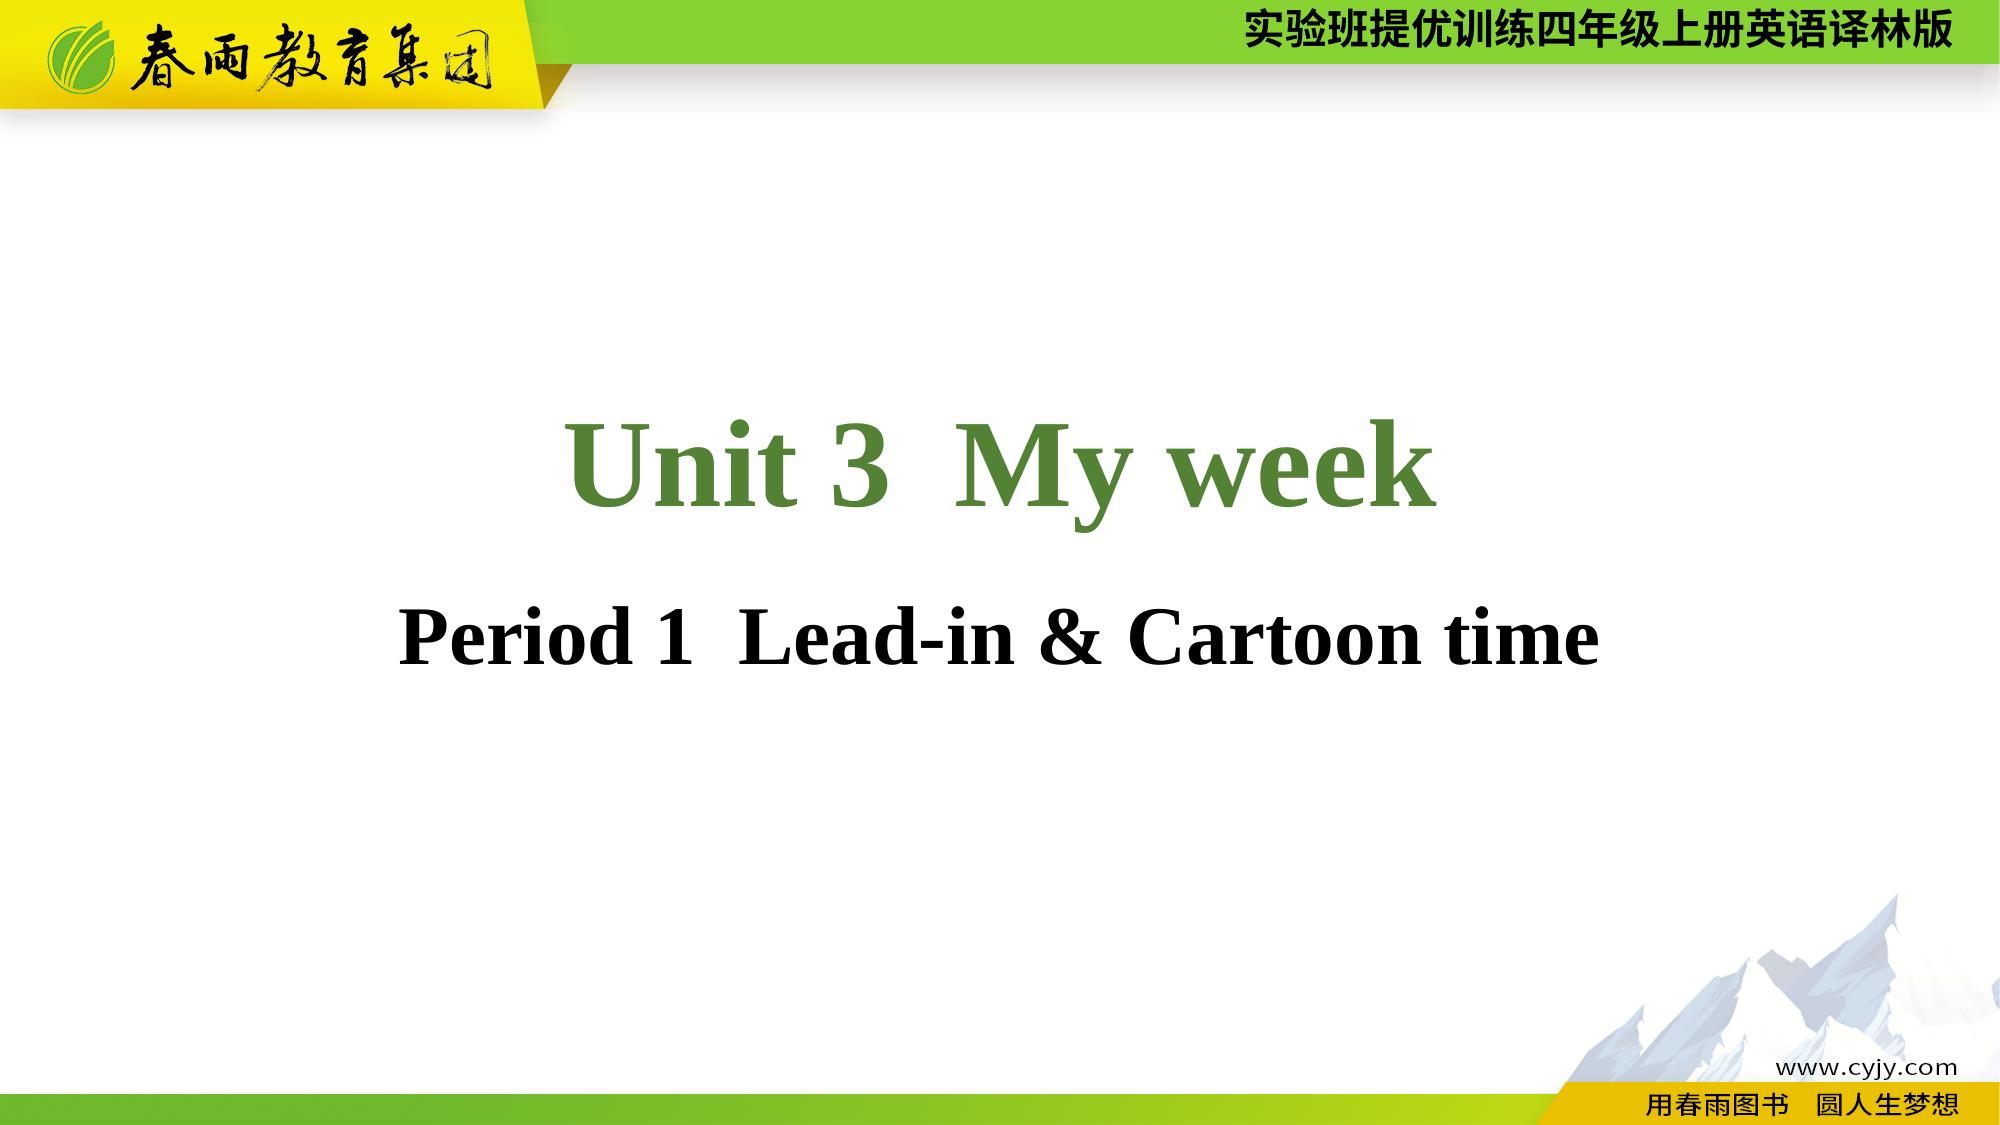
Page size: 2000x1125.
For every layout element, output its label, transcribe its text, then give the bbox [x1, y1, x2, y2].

picture [0, 689, 2000, 1125]
picture [0, 0, 2000, 298]
text_box Unit 3 My week Period 1 Lead-in & Cartoon time [0, 298, 2000, 689]
